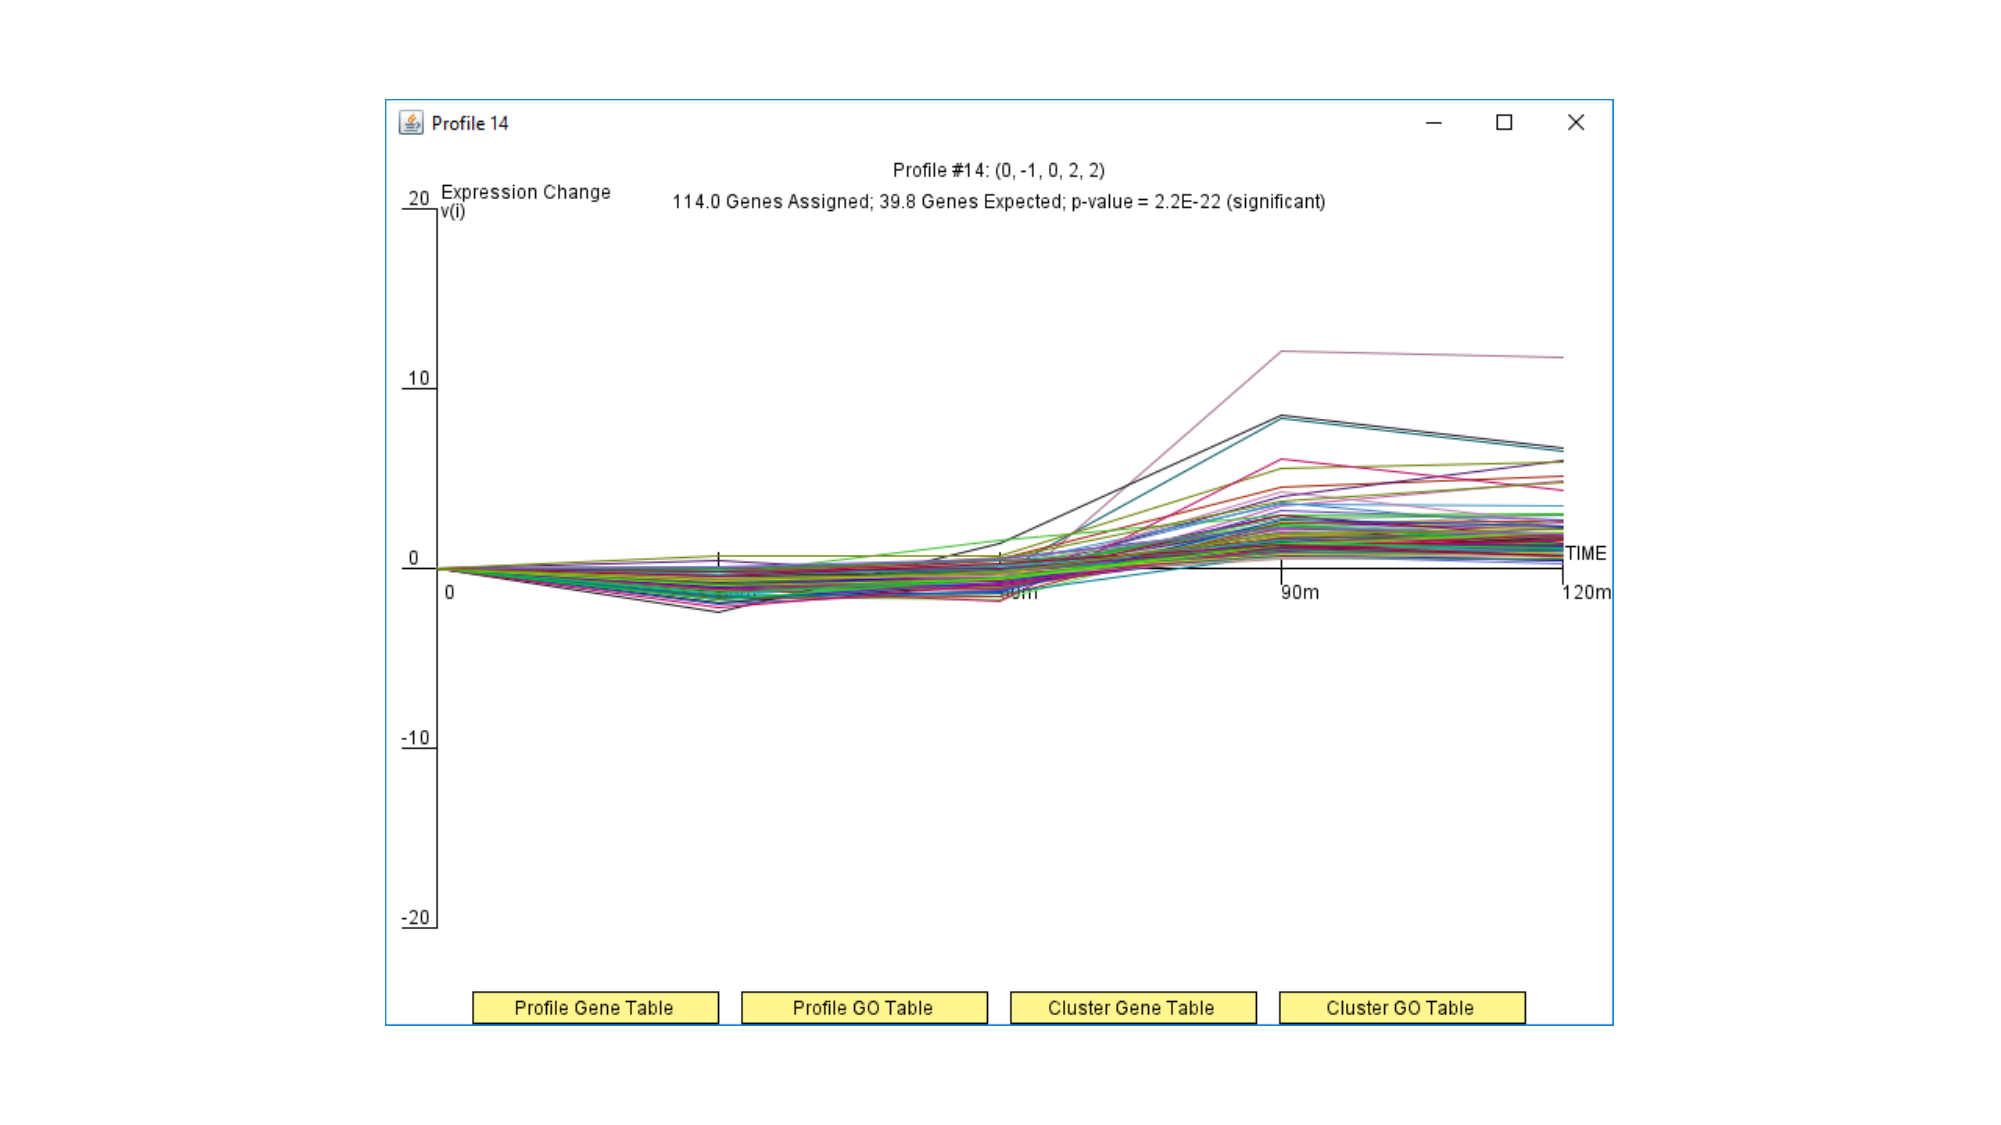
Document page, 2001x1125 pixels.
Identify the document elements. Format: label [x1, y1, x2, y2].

picture [385, 99, 1614, 1026]
